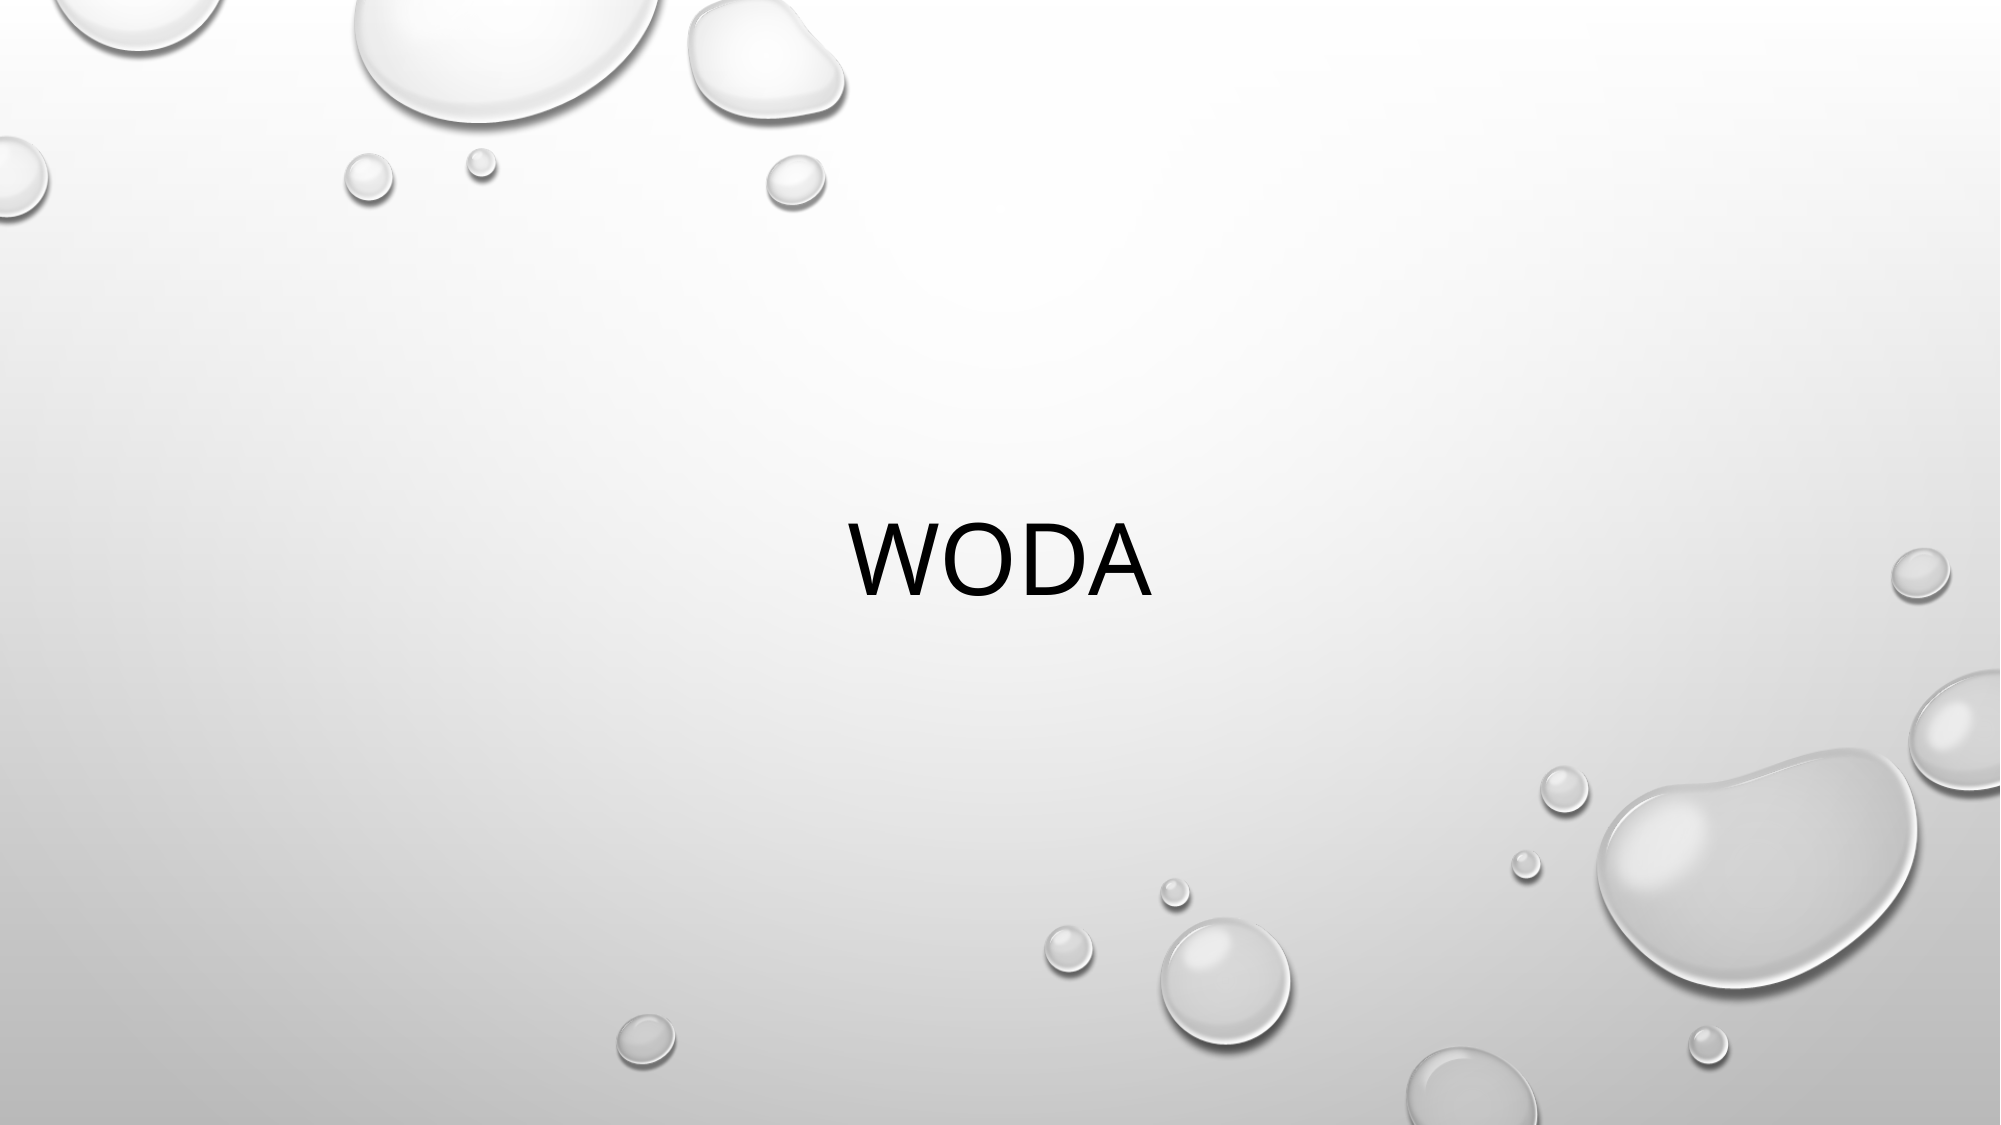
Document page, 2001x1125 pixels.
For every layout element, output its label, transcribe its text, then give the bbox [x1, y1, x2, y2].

picture [0, 0, 2000, 1125]
title Woda [287, 213, 1713, 625]
